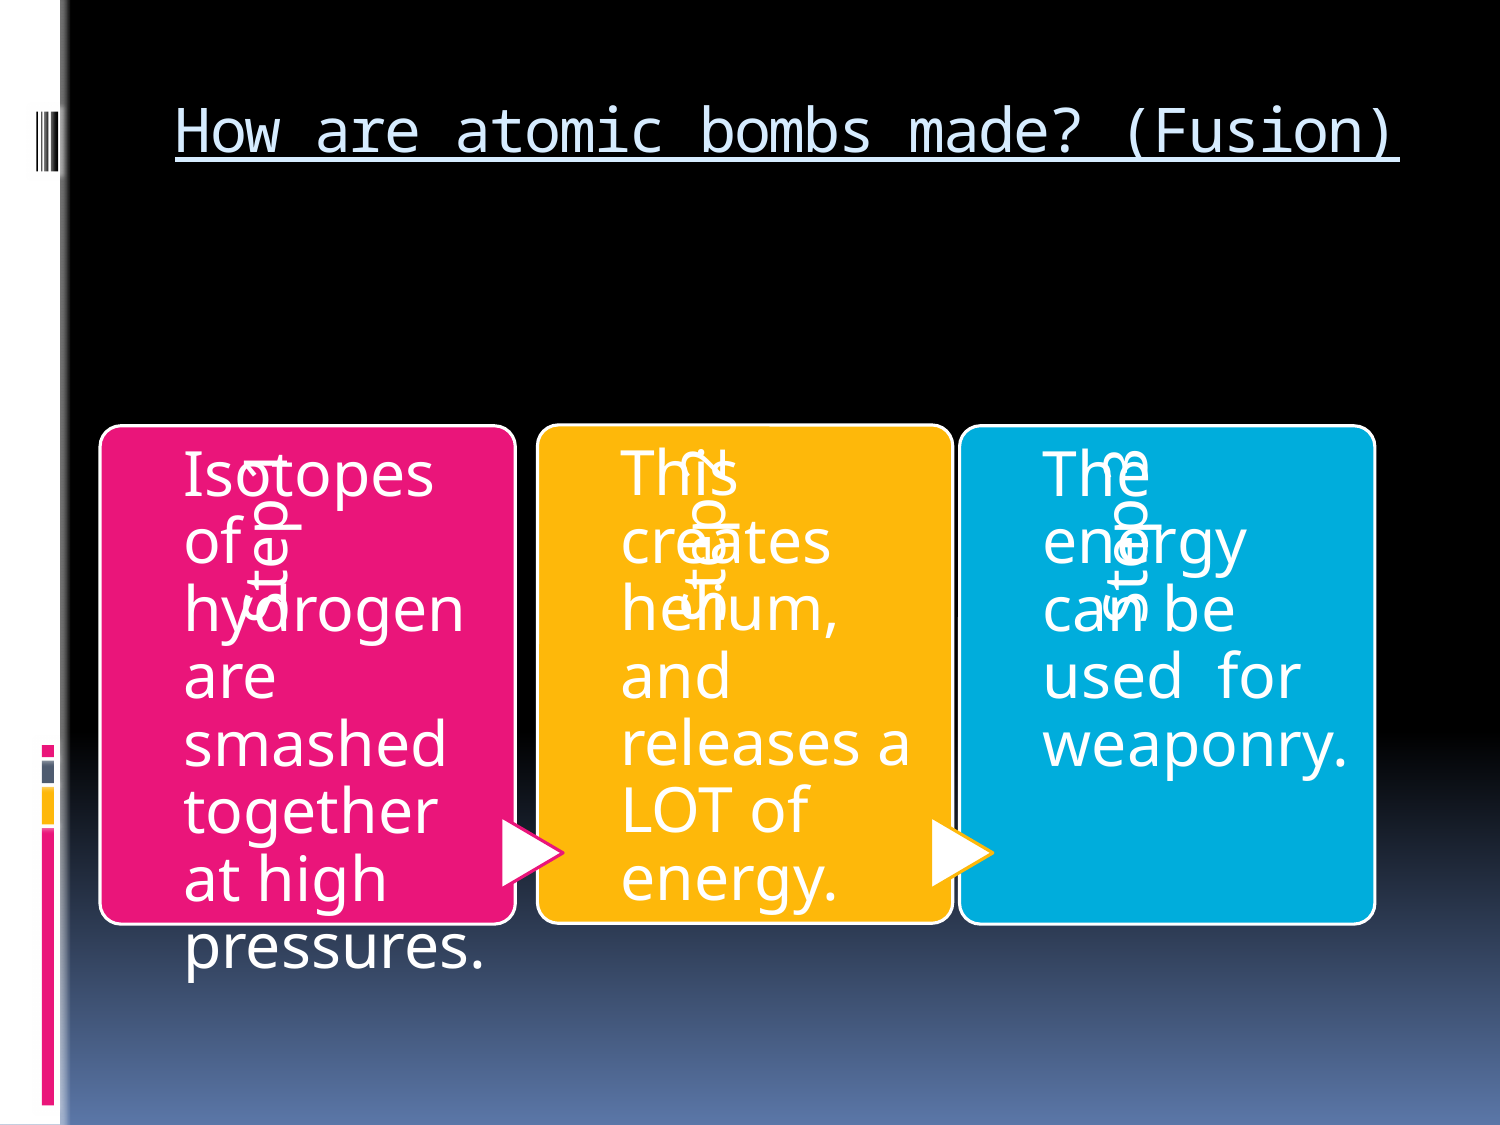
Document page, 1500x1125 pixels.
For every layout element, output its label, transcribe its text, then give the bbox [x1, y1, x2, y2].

title How are atomic bombs made? (Fusion) [150, 83, 1425, 234]
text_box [99, 224, 1376, 1125]
